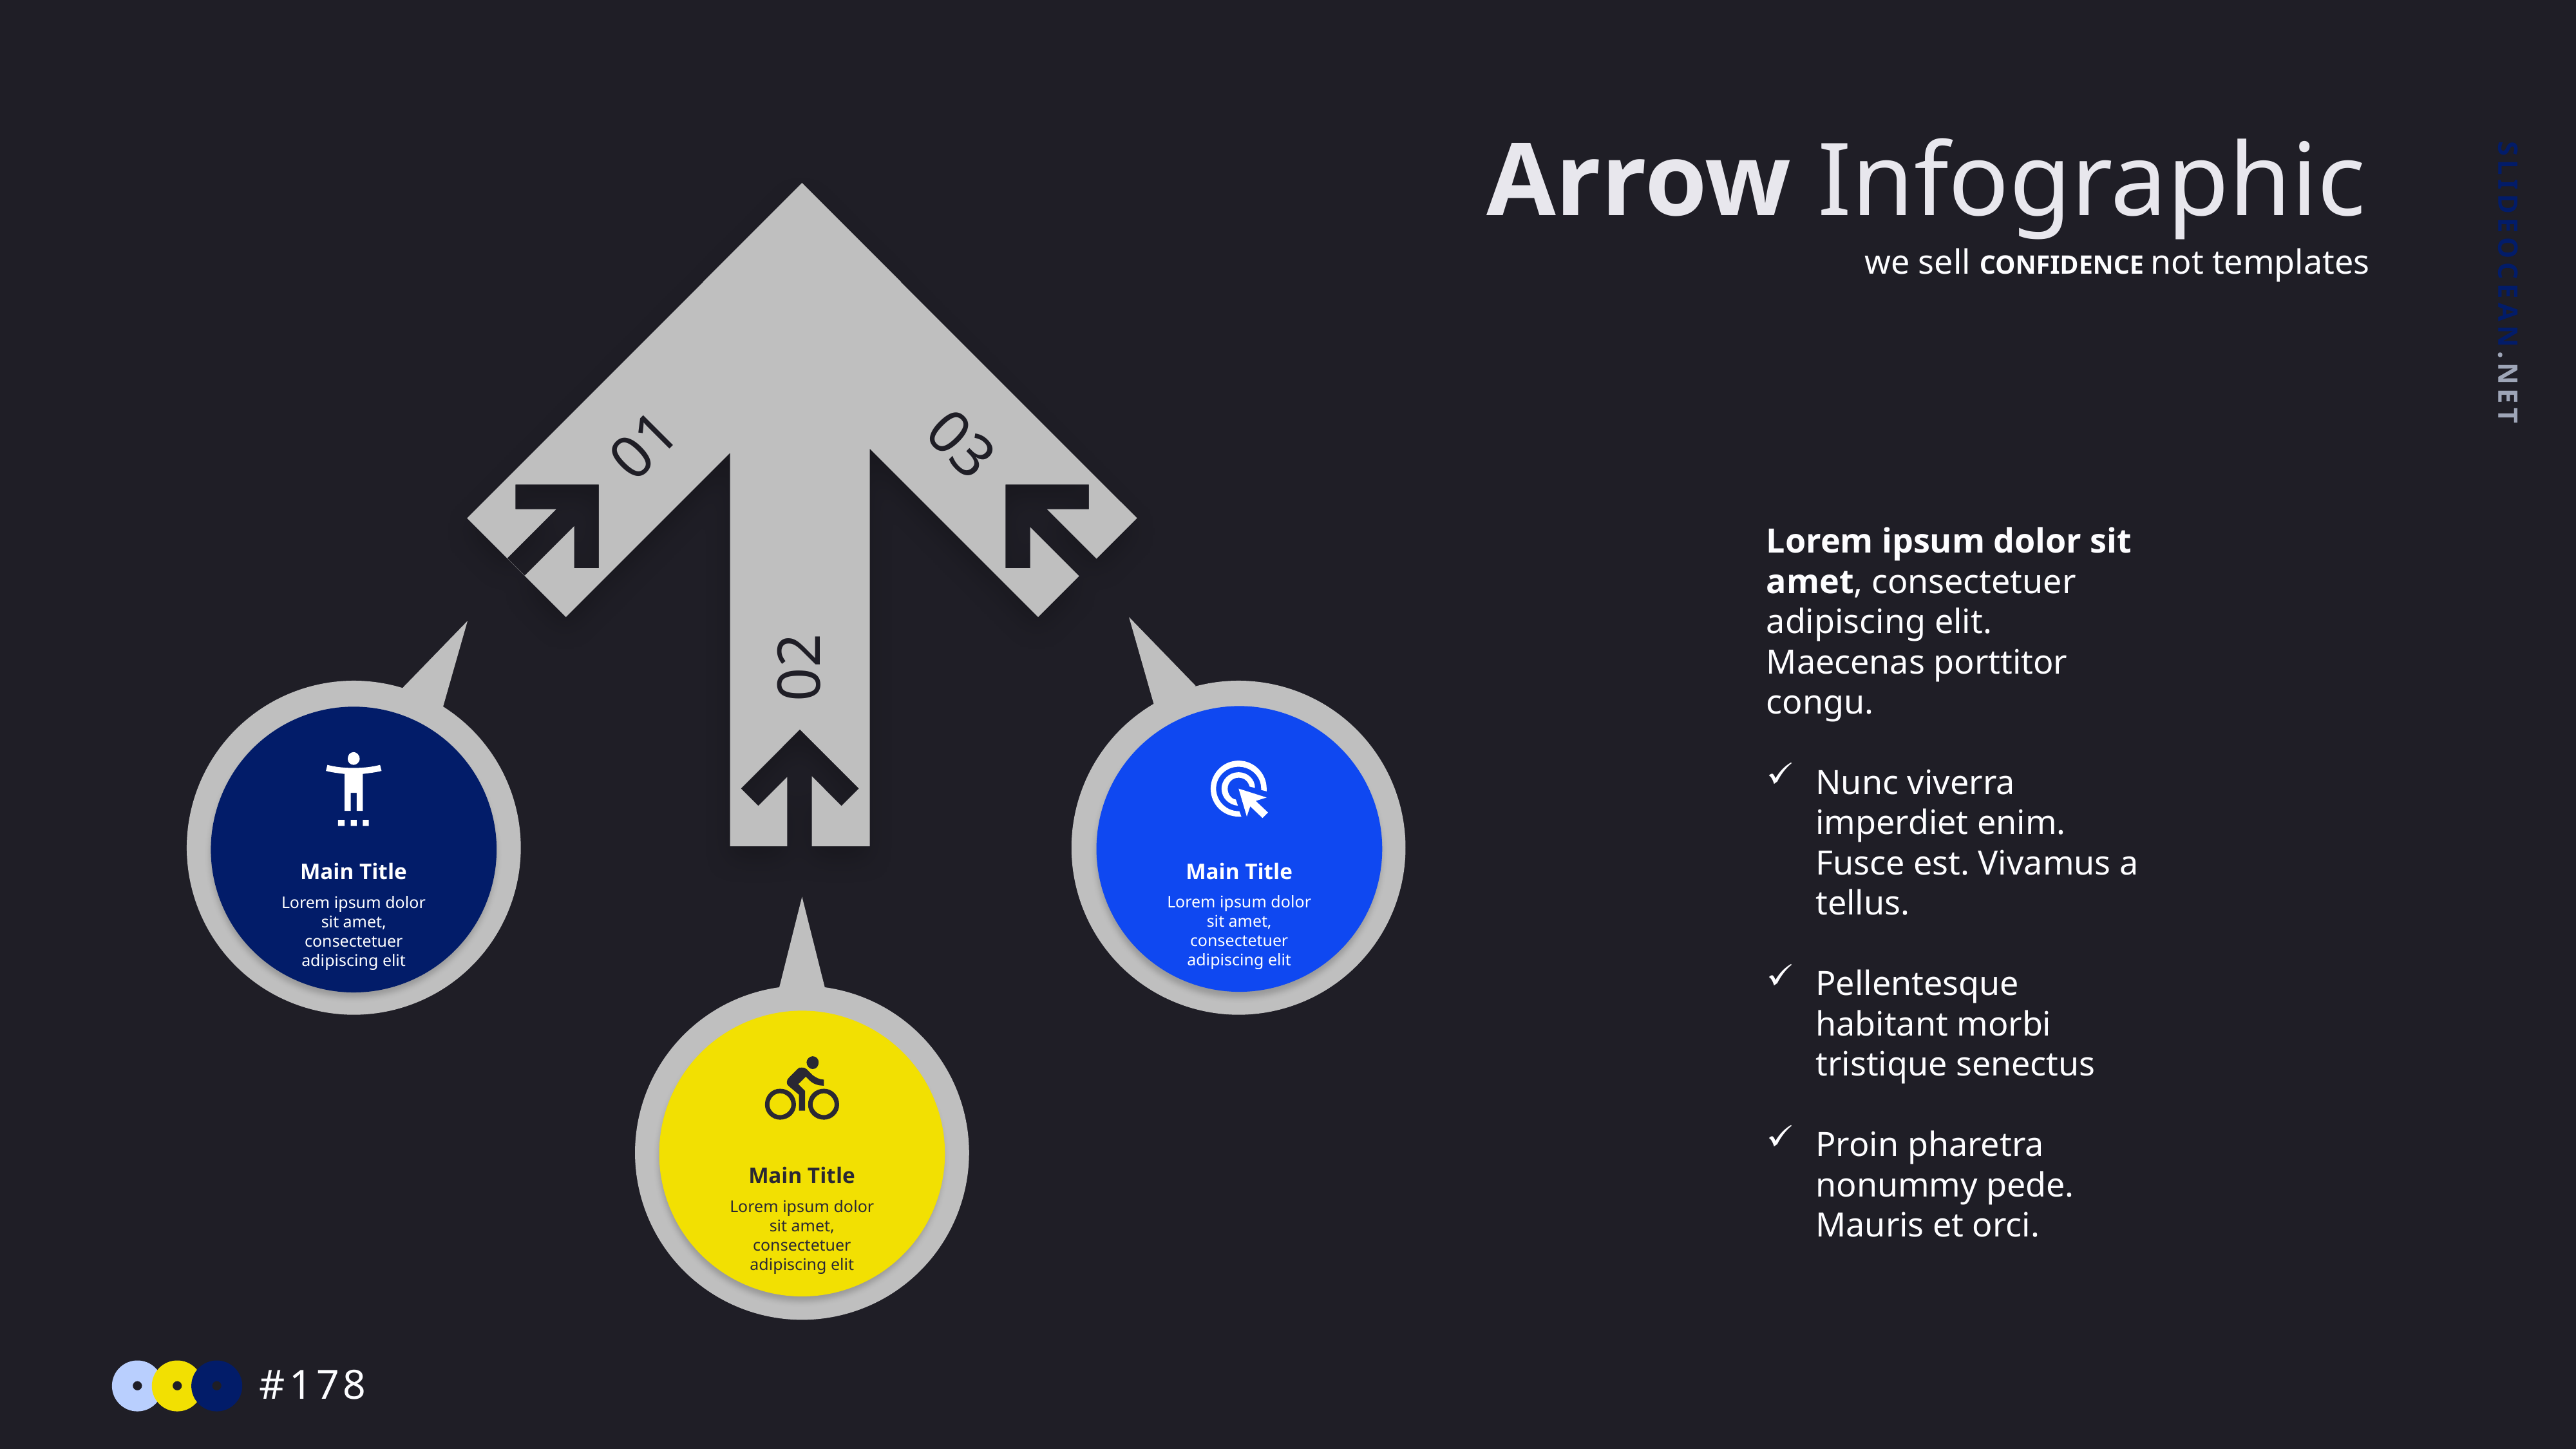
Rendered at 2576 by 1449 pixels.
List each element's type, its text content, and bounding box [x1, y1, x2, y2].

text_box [153, 647, 554, 982]
text_box #178 [259, 1359, 405, 1408]
text_box 01 [582, 347, 738, 503]
text_box 03 [867, 346, 1023, 501]
text_box Arrow Infographic [1477, 110, 2376, 241]
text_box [1148, 852, 1331, 956]
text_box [590, 940, 1014, 1276]
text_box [710, 1157, 894, 1260]
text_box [262, 853, 445, 956]
text_box [298, 982, 410, 994]
text_box 02 [756, 571, 837, 711]
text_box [1036, 645, 1441, 980]
text_box [1180, 980, 1299, 993]
text_box Lorem ipsum dolor sit amet, consectetuer adipiscing elit. Maecenas porttitor congu. Nunc viverra imperdiet enim. Fusce est. Vivamus a tellus. Pellentesque habitant morbi tristique senectus Proin pharetra nonummy pede. Mauris et orci. [1757, 515, 2155, 1289]
text_box we sell CONFIDENCE not templates [1855, 235, 2380, 285]
text_box [726, 1276, 878, 1298]
text_box [466, 181, 1139, 848]
